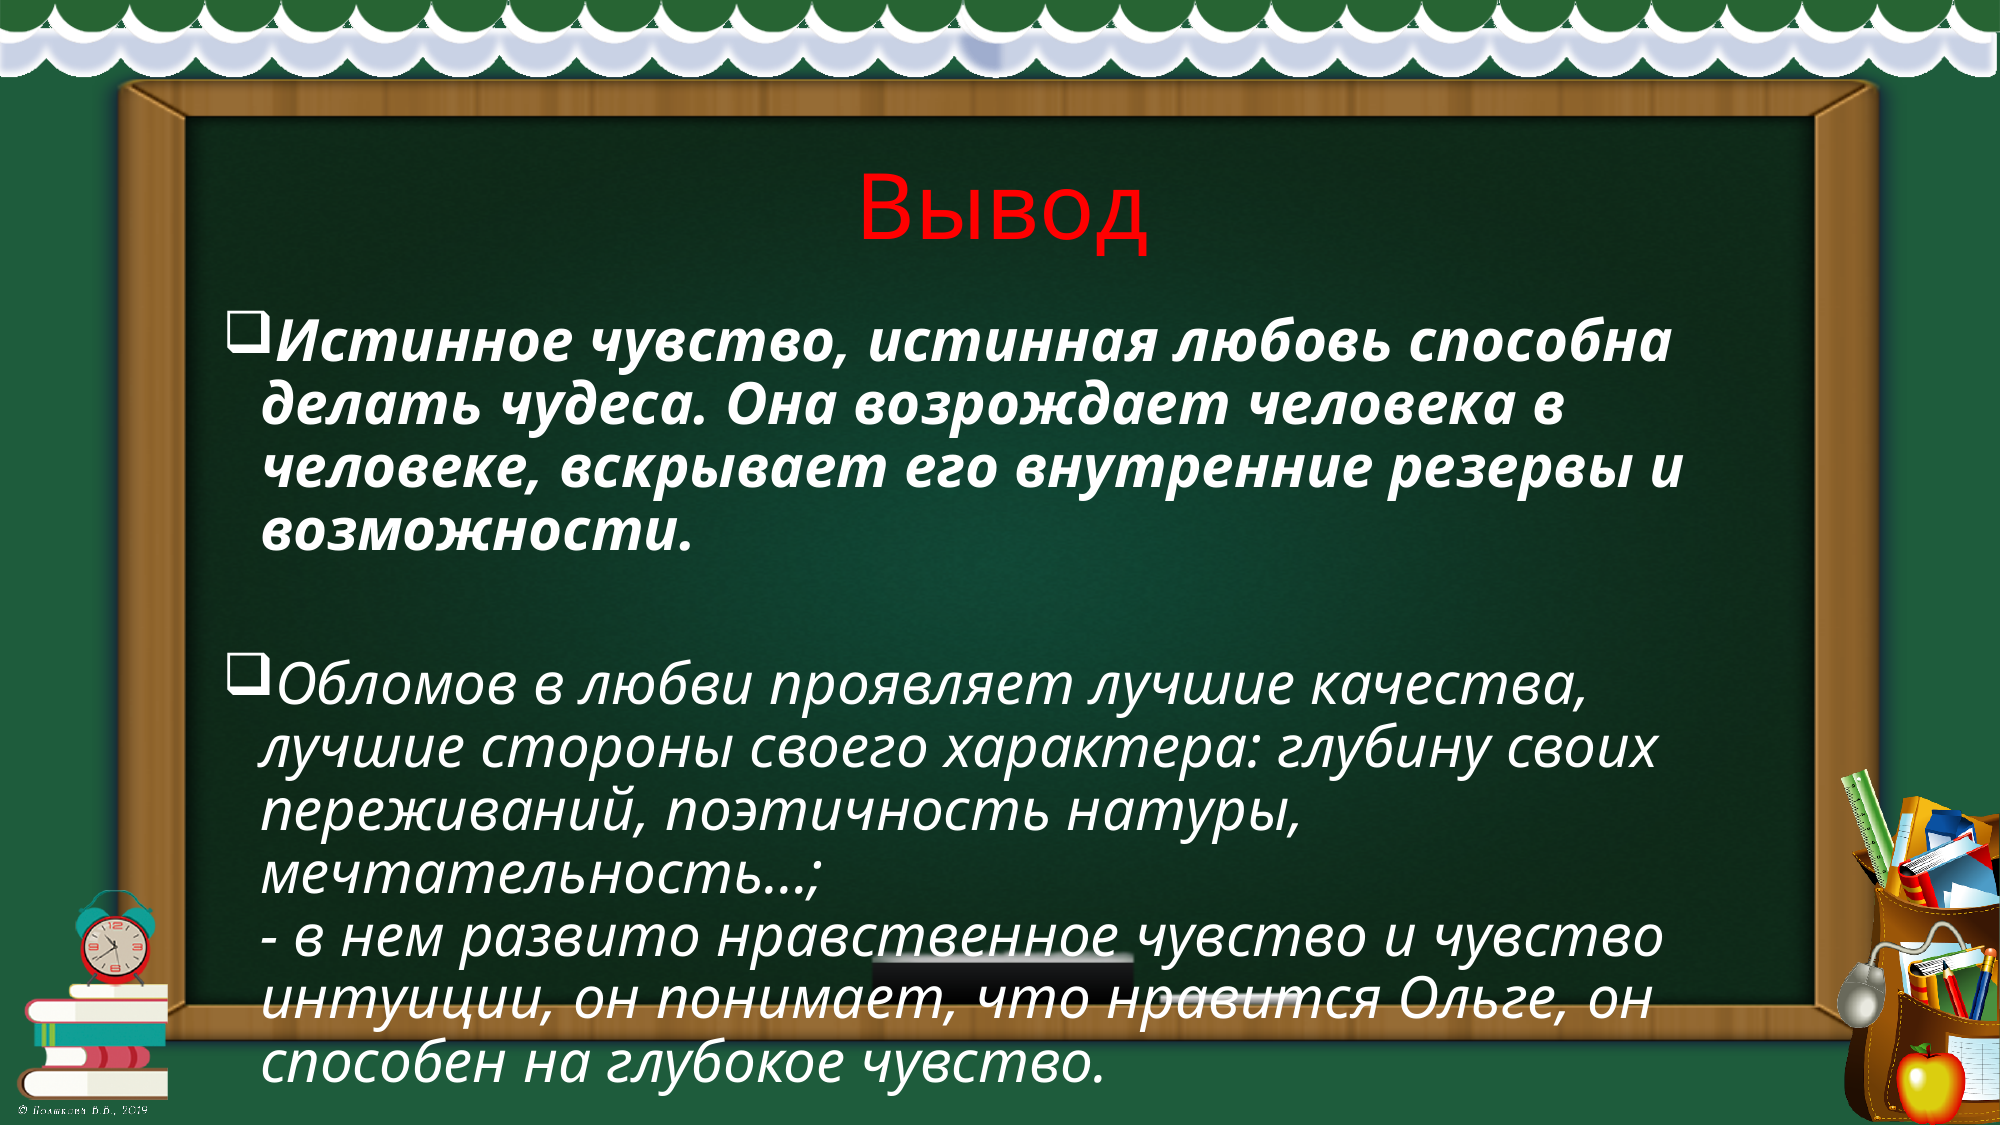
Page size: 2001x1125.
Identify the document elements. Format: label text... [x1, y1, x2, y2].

list Истинное чувство, истинная любовь способна делать чудеса. Она возрождает человека в человеке, вскрывает его внутренние резервы и возможности. Обломов в любви проявляет лучшие качества, лучшие стороны своего характера: глубину своих переживаний, поэтичность натуры, мечтательность…; - в нем развито нравственное чувство и чувство интуиции, он понимает, что нравится Ольге, он способен на глубокое чувство. [207, 303, 1792, 1009]
picture [0, 0, 2000, 1125]
title Вывод [209, 127, 1796, 294]
